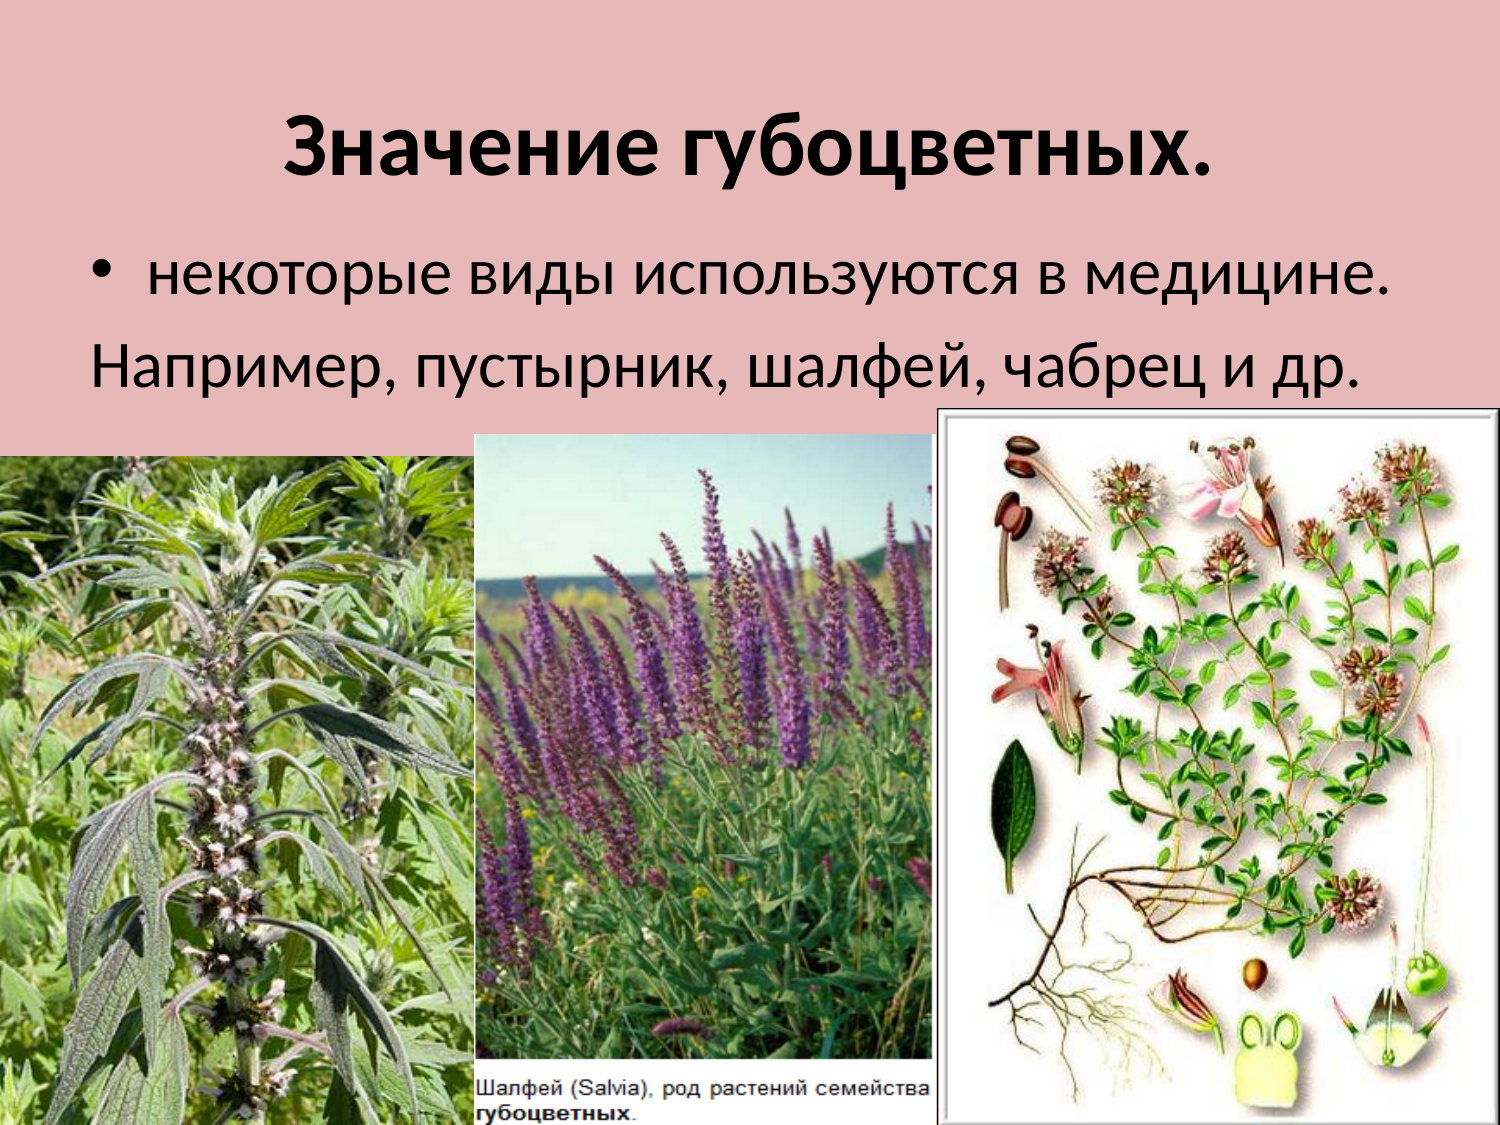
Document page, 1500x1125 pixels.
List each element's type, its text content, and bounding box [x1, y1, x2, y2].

picture [937, 408, 1500, 1125]
list некоторые виды используются в медицине. Например, пустырник, шалфей, чабрец и др. [74, 219, 1426, 454]
picture [0, 434, 936, 1125]
title Значение губоцветных. [74, 44, 1426, 219]
